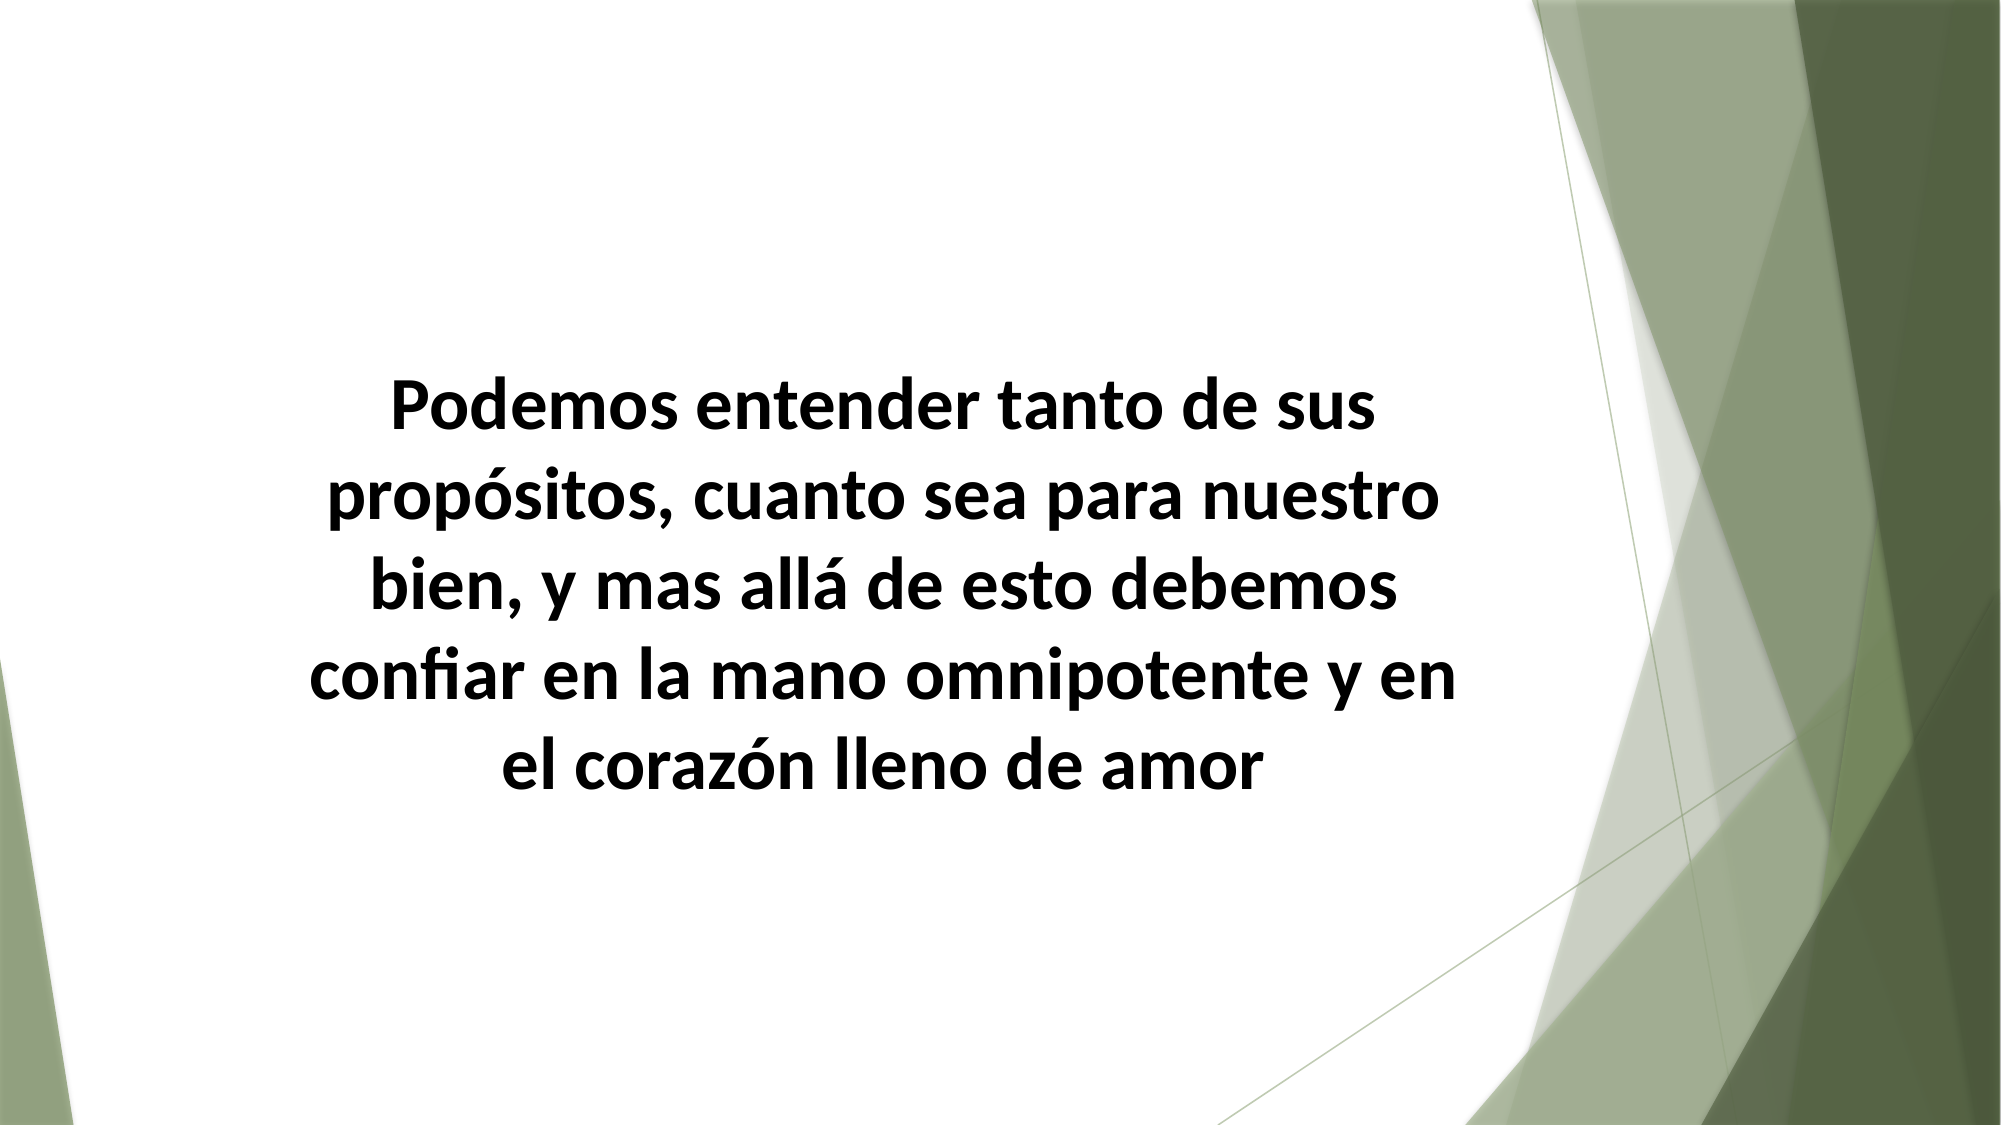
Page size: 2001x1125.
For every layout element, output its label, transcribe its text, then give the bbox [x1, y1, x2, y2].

text_box Podemos entender tanto de sus propósitos, cuanto sea para nuestro bien, y mas allá de esto debemos confiar en la mano omnipotente y en el corazón lleno de amor [285, 347, 1483, 812]
